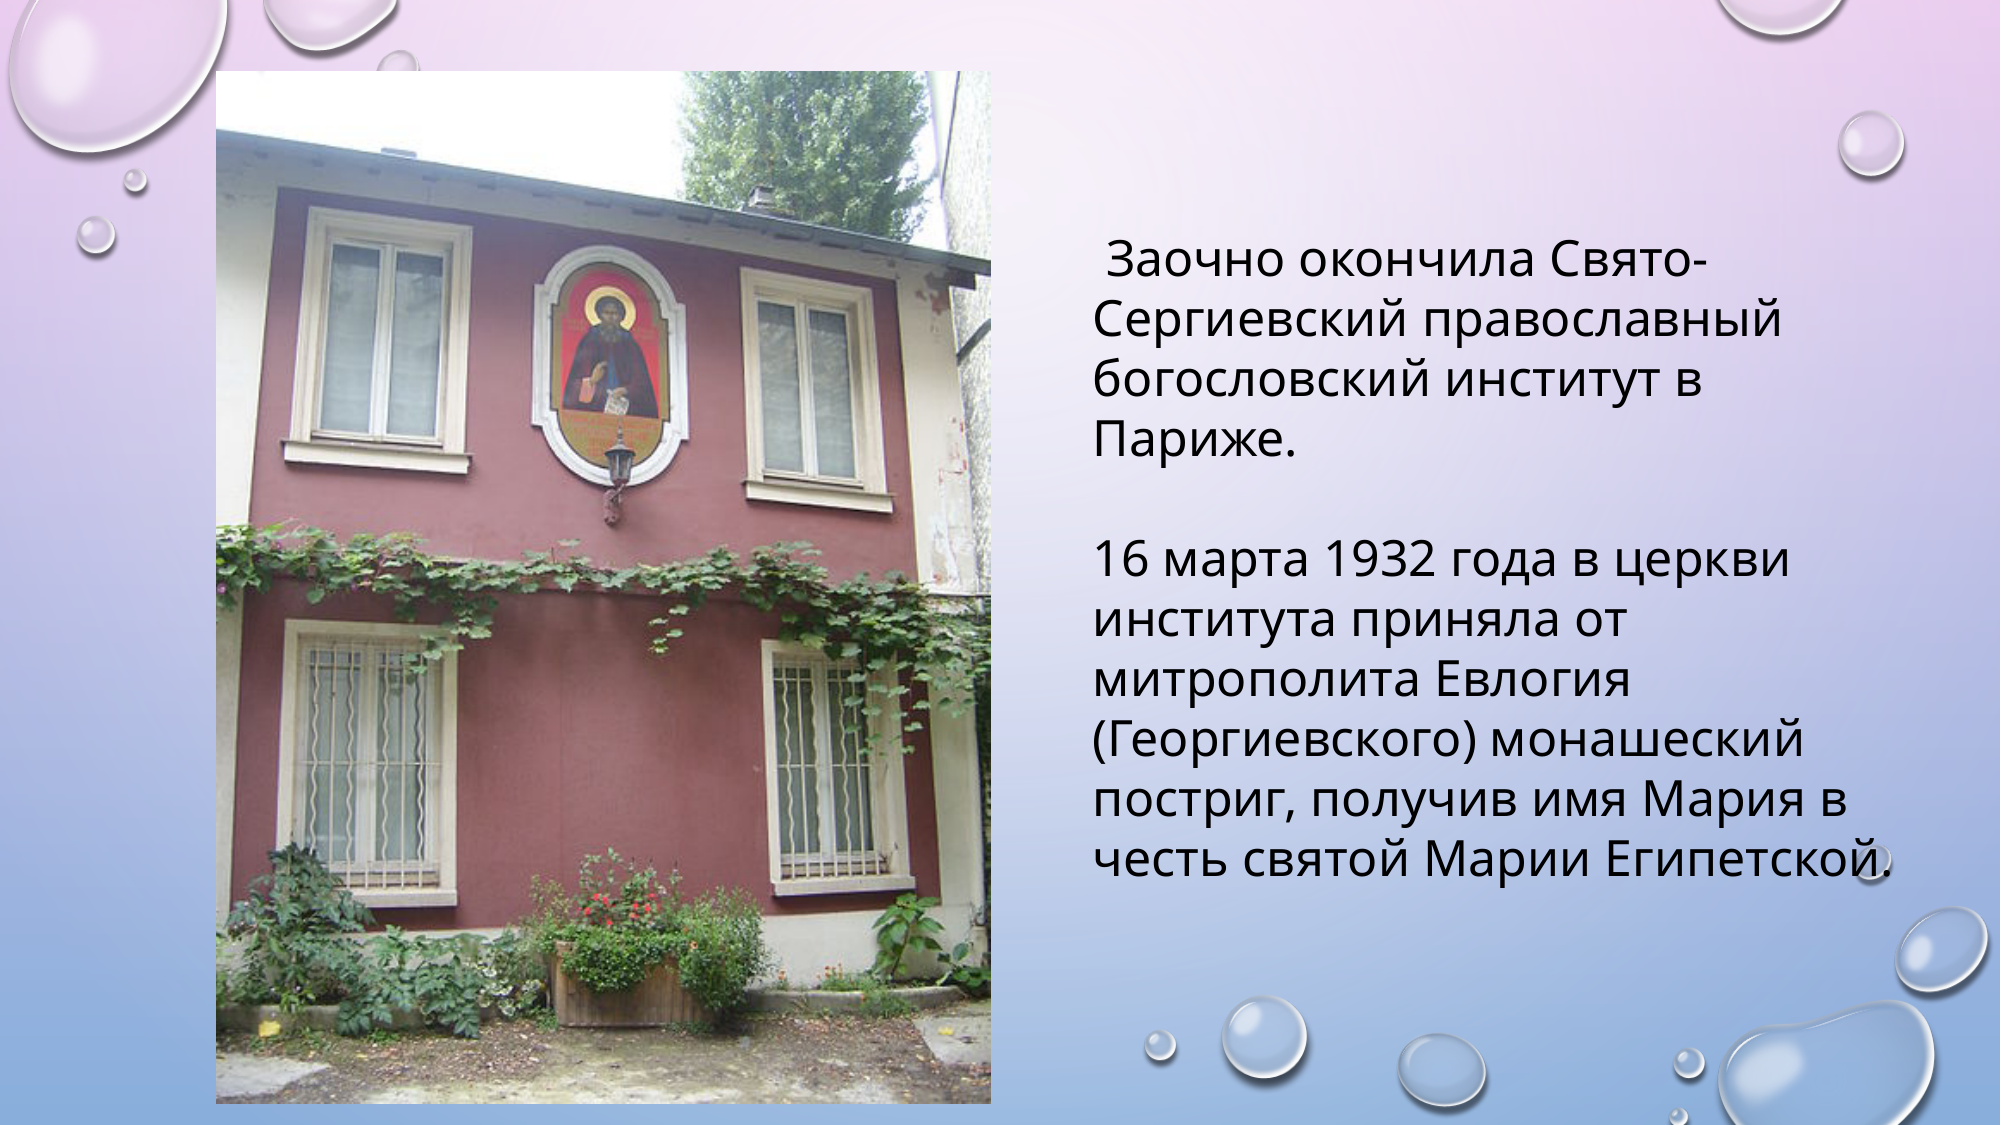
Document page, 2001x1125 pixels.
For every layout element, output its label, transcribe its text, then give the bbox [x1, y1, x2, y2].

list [216, 71, 992, 1104]
picture [0, 0, 2000, 1125]
text_box Заочно окончила Свято-Сергиевский православный богословский институт в Париже. 16 марта 1932 года в церкви института приняла от митрополита Евлогия (Георгиевского) монашеский постриг, получив имя Мария в честь святой Марии Египетской. [1078, 219, 1923, 894]
